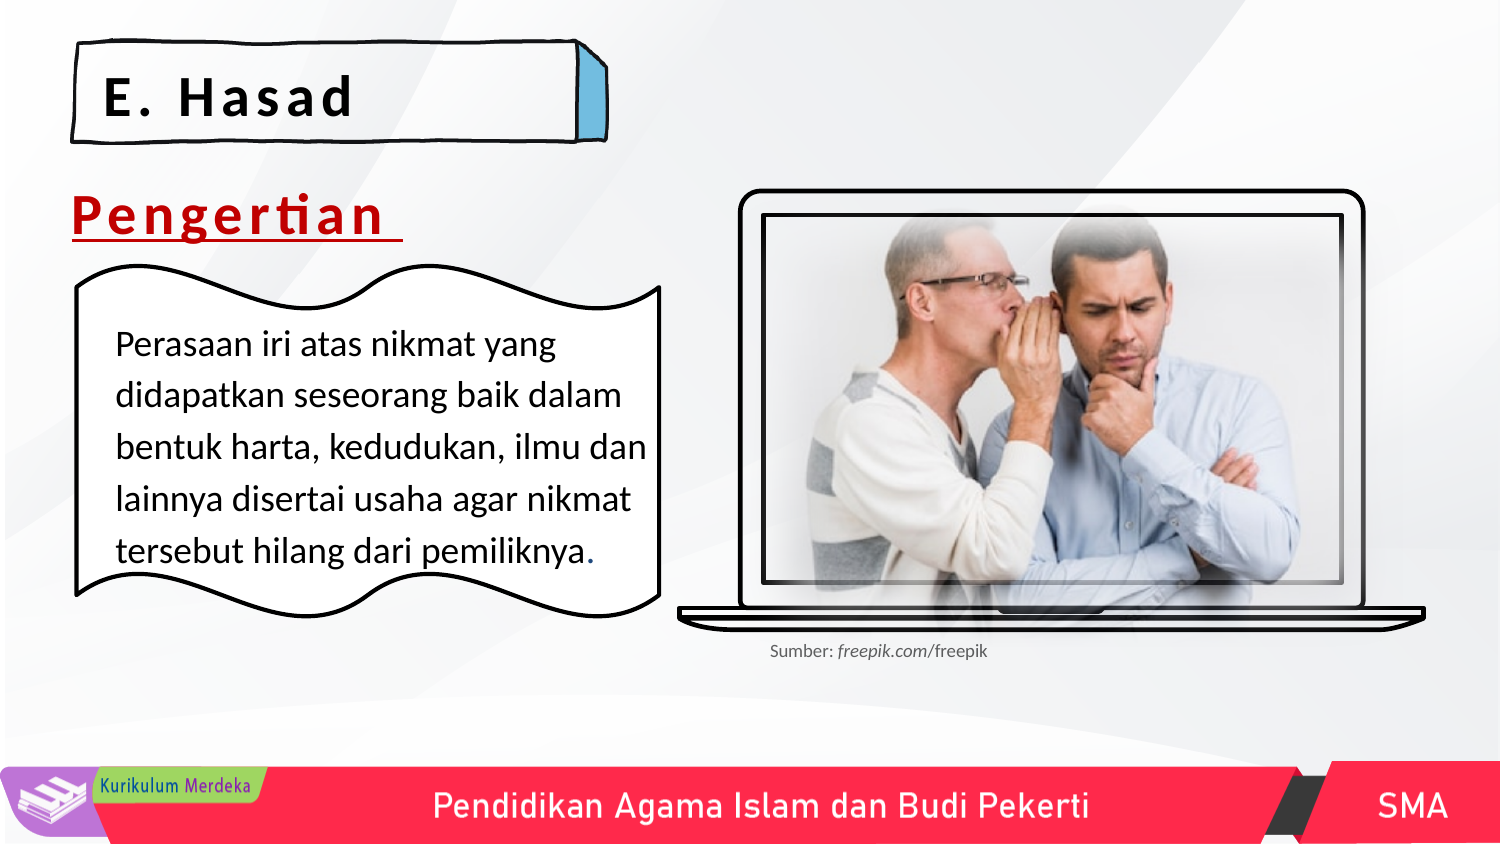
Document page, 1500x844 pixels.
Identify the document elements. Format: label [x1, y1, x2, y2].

text_box [70, 38, 609, 146]
picture [0, 0, 1500, 844]
text_box [679, 190, 1424, 630]
